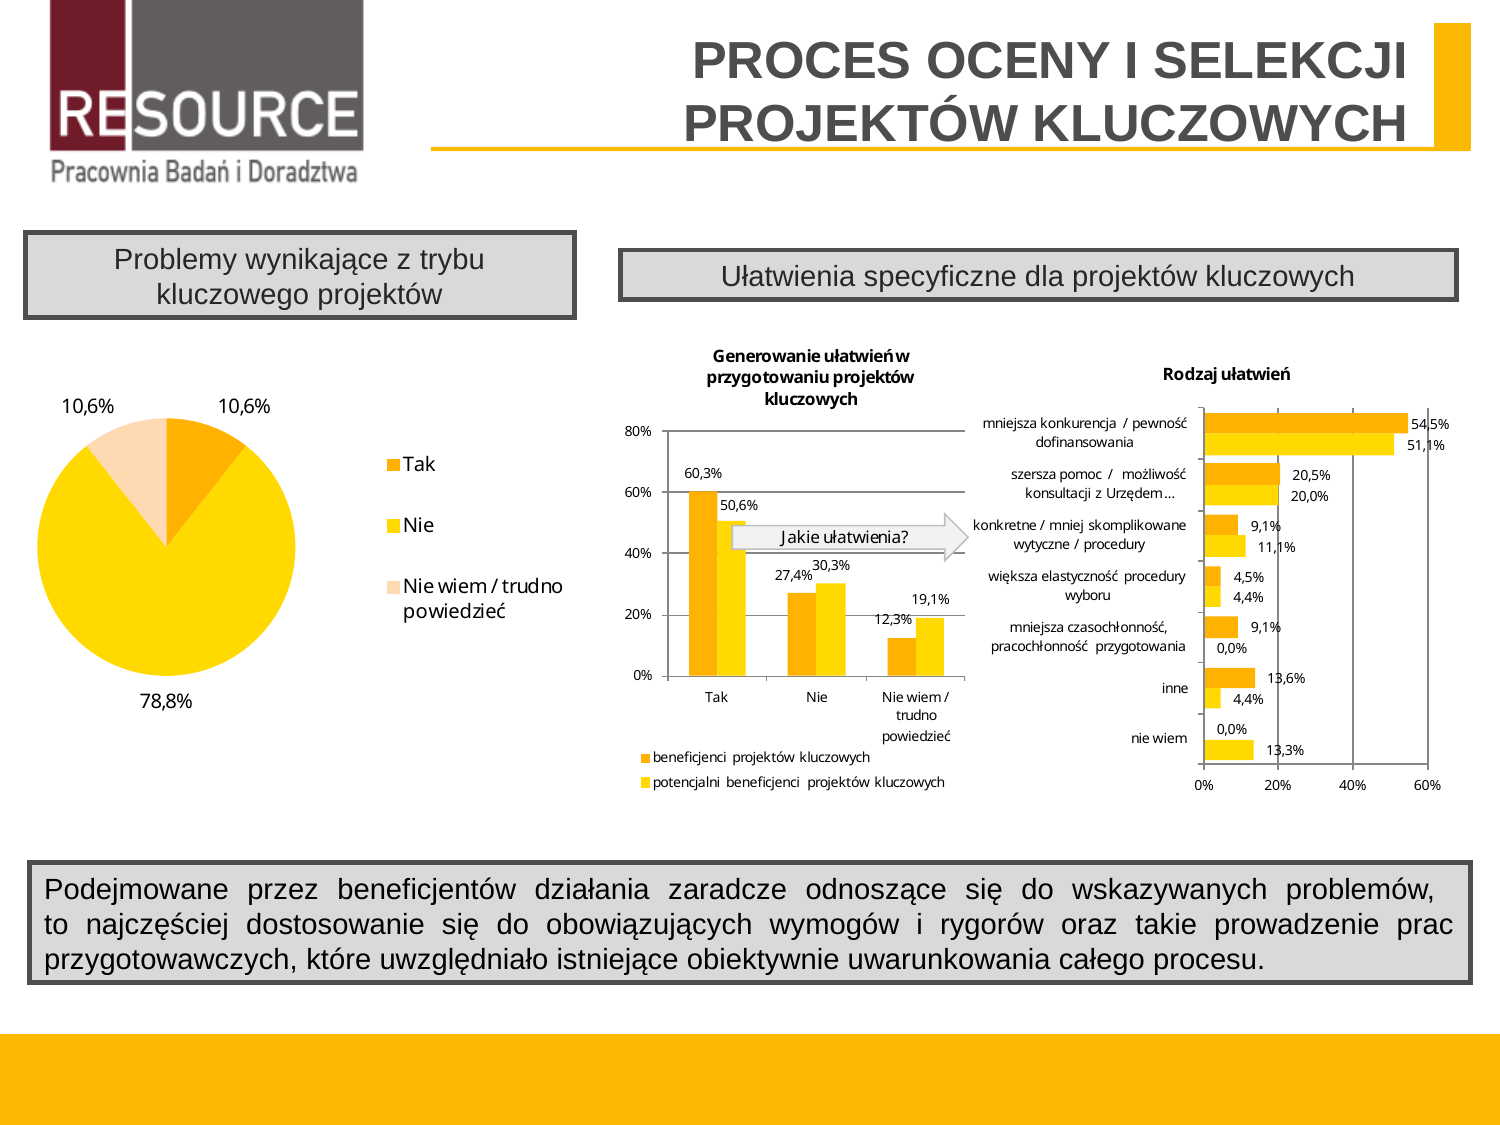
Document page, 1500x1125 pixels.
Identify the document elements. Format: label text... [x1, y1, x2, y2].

picture [620, 337, 1457, 801]
text_box PROCES OCENY I SELEKCJI PROJEKTÓW KLUCZOWYCH [454, 19, 1424, 114]
text_box Problemy wynikające z trybu kluczowego projektów [25, 232, 575, 318]
text_box [0, 1034, 1500, 1125]
text_box Ułatwienia specyficzne dla projektów kluczowych [620, 250, 1457, 300]
text_box [1435, 23, 1471, 148]
text_box [377, 7, 1424, 102]
picture [29, 361, 575, 717]
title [40, 0, 373, 194]
text_box Podejmowane przez beneficjentów działania zaradcze odnoszące się do wskazywanych problemów, to najczęściej dostosowanie się do obowiązujących wymogów i rygorów oraz takie prowadzenie prac przygotowawczych, które uwzględniało istniejące obiektywnie uwarunkowania całego procesu. [29, 862, 1471, 983]
